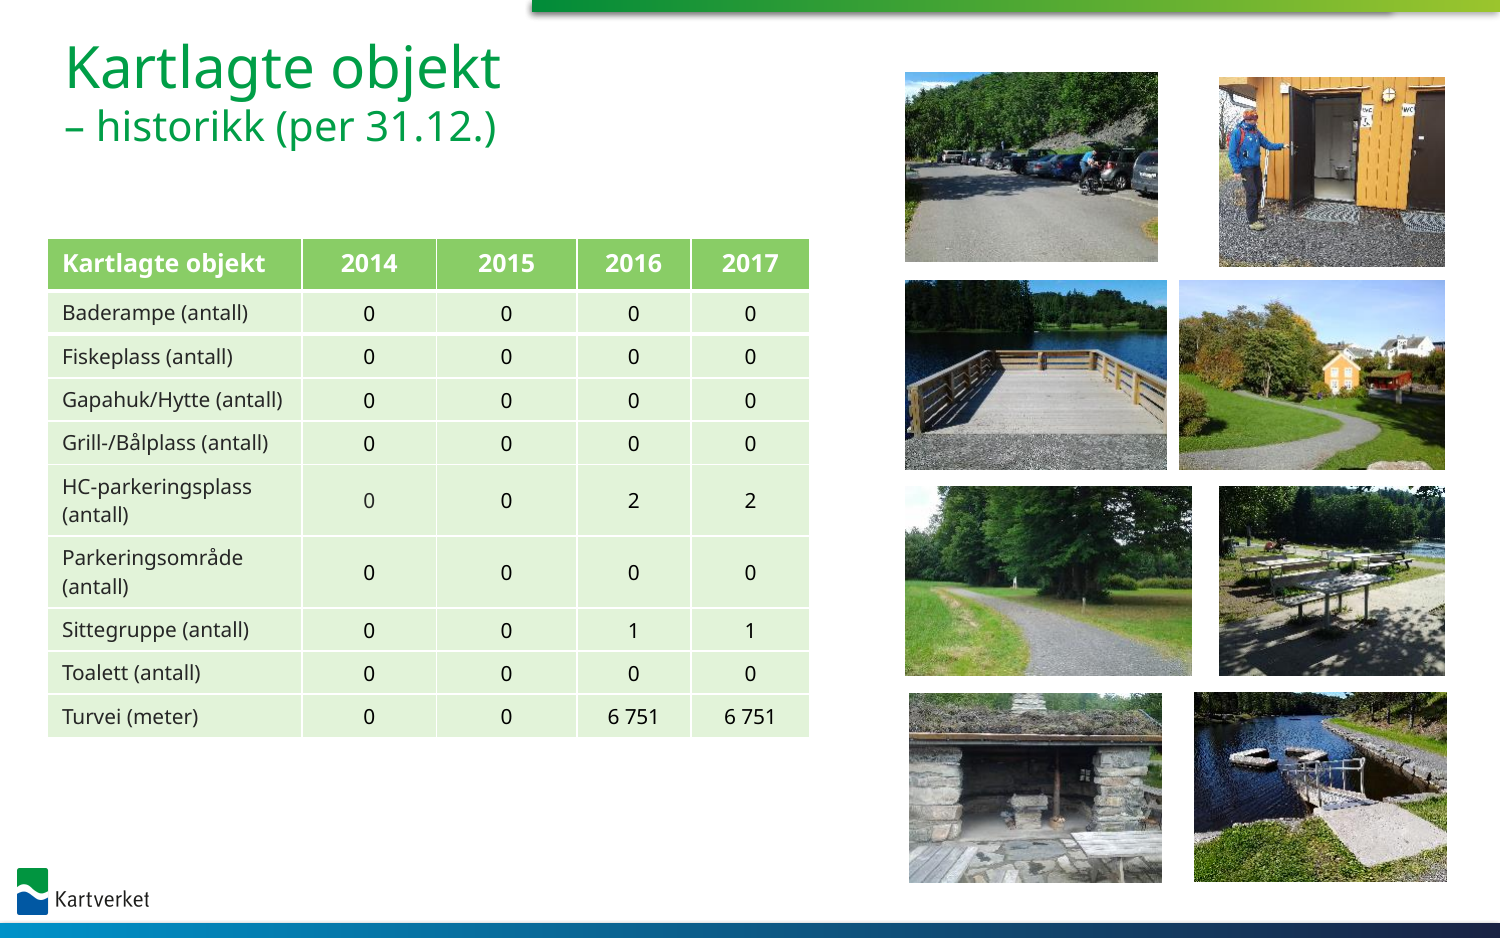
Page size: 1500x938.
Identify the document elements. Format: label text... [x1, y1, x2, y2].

table_cell 0 [437, 379, 576, 420]
picture [1194, 692, 1448, 882]
table_cell 6 751 [692, 695, 809, 737]
table_cell 1 [692, 609, 809, 650]
table_cell 0 [692, 537, 809, 607]
table_cell 0 [578, 652, 690, 693]
table_cell 0 [437, 293, 576, 332]
table_cell Baderampe (antall) [48, 293, 301, 332]
picture [1219, 486, 1445, 676]
table_cell 0 [303, 465, 436, 535]
table_cell Grill-/Bålplass (antall) [48, 422, 301, 464]
table_cell 0 [437, 336, 576, 377]
table_cell Toalett (antall) [48, 652, 301, 693]
table_cell 0 [578, 379, 690, 420]
table_cell 0 [692, 293, 809, 332]
table_cell 0 [437, 652, 576, 693]
table_cell HC-parkeringsplass (antall) [48, 465, 301, 535]
table_cell Fiskeplass (antall) [48, 336, 301, 377]
table_cell 1 [578, 609, 690, 650]
picture [905, 72, 1158, 262]
table_cell Sittegruppe (antall) [48, 609, 301, 650]
table_cell 0 [437, 609, 576, 650]
table_header 2014 [303, 239, 436, 289]
picture [1179, 280, 1445, 470]
table_header 2015 [437, 239, 576, 289]
table_cell 0 [578, 537, 690, 607]
table_cell 6 751 [578, 695, 690, 737]
table_cell 0 [303, 537, 436, 607]
table_cell 0 [303, 379, 436, 420]
table_cell 0 [437, 537, 576, 607]
table_cell 0 [437, 422, 576, 464]
table_cell 0 [692, 652, 809, 693]
table_cell 0 [578, 336, 690, 377]
table_header 2016 [578, 239, 690, 289]
table_cell 0 [692, 422, 809, 464]
table_header 2017 [692, 239, 809, 289]
picture [905, 280, 1167, 470]
table_cell Gapahuk/Hytte (antall) [48, 379, 301, 420]
table_cell 0 [578, 293, 690, 332]
table_cell 0 [303, 336, 436, 377]
table_cell 0 [303, 652, 436, 693]
table_header Kartlagte objekt [48, 239, 301, 289]
picture [909, 693, 1163, 884]
table_cell 2 [692, 465, 809, 535]
table_cell 2 [578, 465, 690, 535]
table_cell 0 [692, 379, 809, 420]
picture [905, 486, 1193, 676]
table_cell Parkeringsområde (antall) [48, 537, 301, 607]
table_cell 0 [303, 293, 436, 332]
table_cell 0 [303, 695, 436, 737]
table_cell 0 [692, 336, 809, 377]
table_cell 0 [303, 609, 436, 650]
table_cell 0 [437, 465, 576, 535]
picture [1219, 77, 1445, 267]
table_cell 0 [303, 422, 436, 464]
table_cell Turvei (meter) [48, 695, 301, 737]
text_box Kartlagte objekt – historikk (per 31.12.) [49, 14, 1431, 158]
table_cell 0 [578, 422, 690, 464]
table_cell 0 [437, 695, 576, 737]
